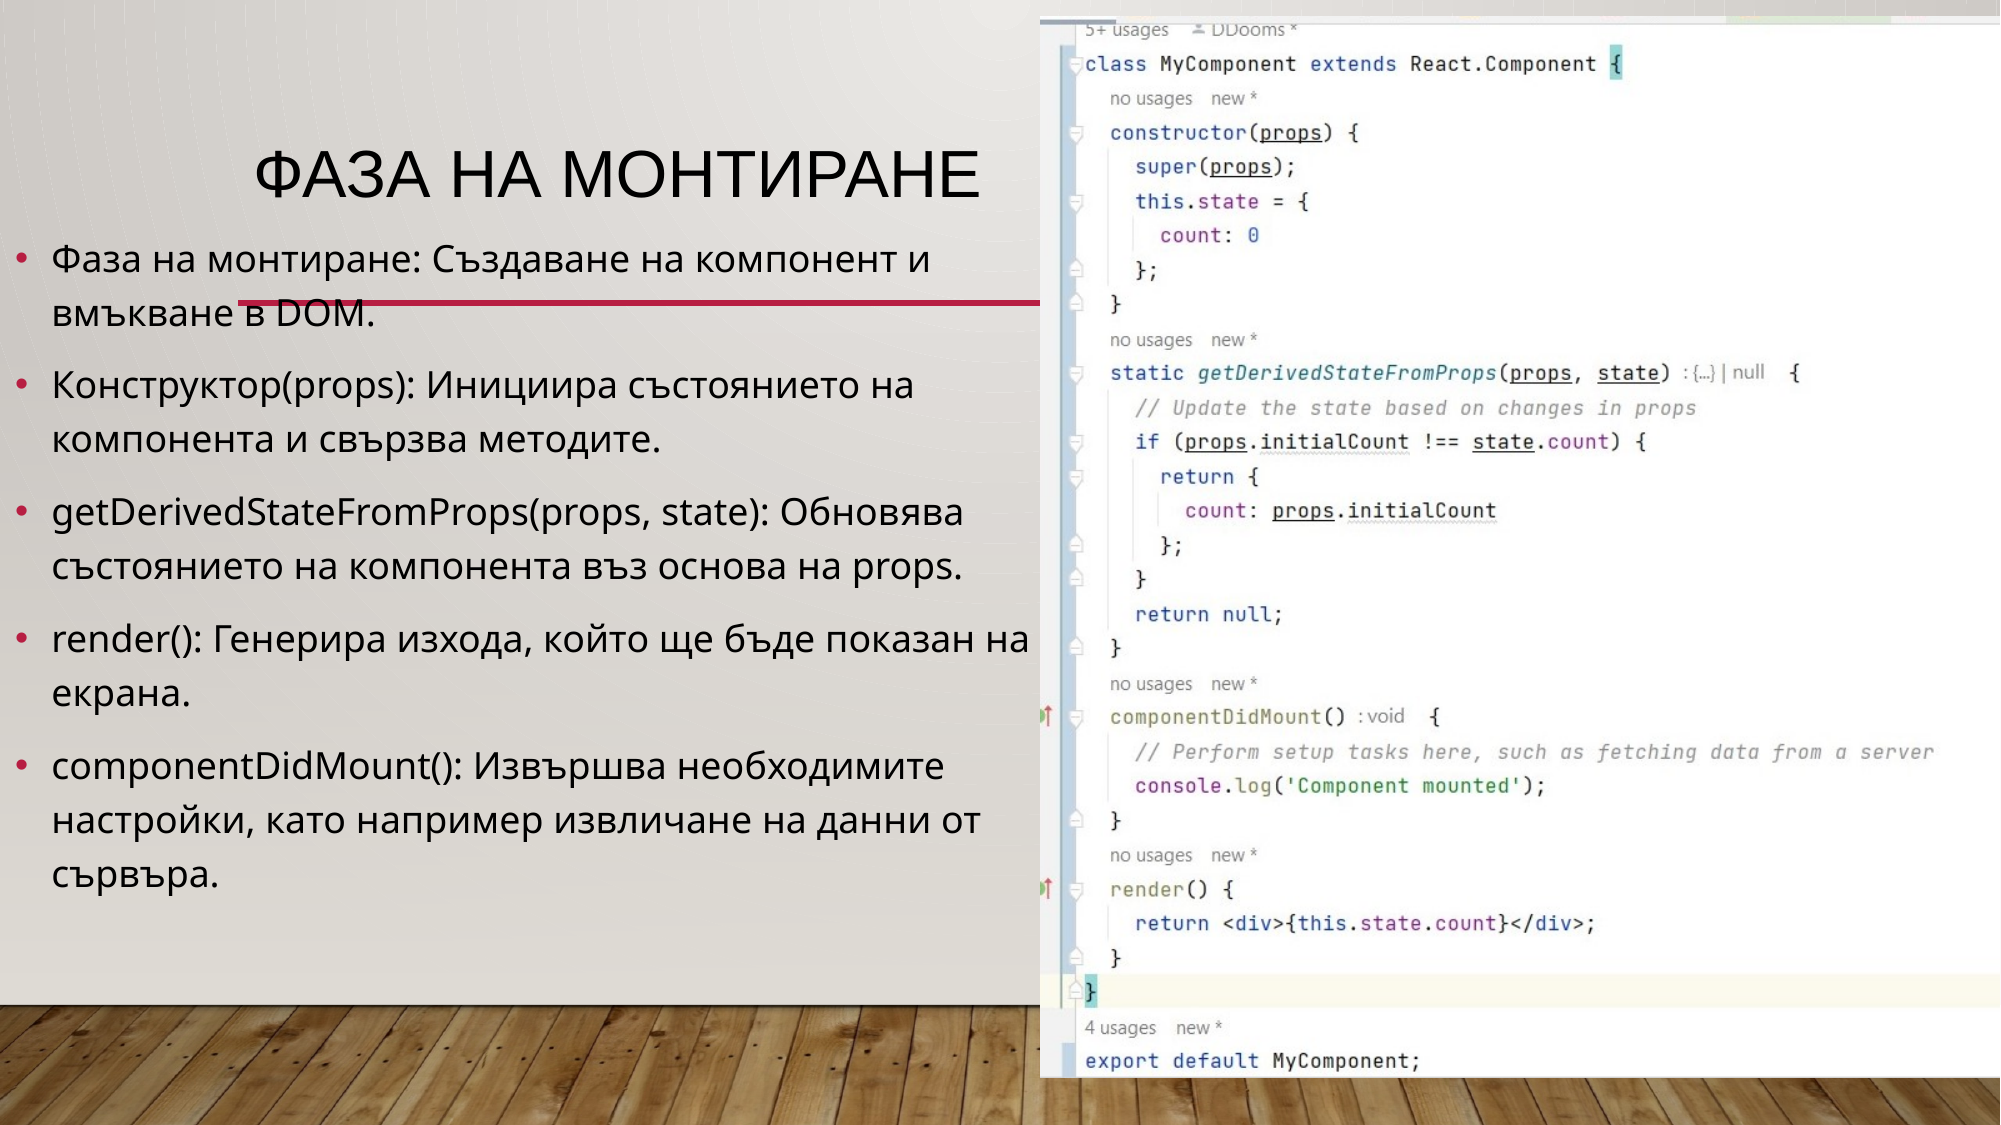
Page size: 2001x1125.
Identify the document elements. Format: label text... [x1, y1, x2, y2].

title Фаза на монтиране [238, 131, 1039, 218]
list Фаза на монтиране: Създаване на компонент и вмъкване в DOM. Конструктор(props): Инициира състоянието на компонента и свързва методите. getDerivedStateFromProps(props, state): Обновява състоянието на компонента въз основа на props. render(): Генерира изхода, който ще бъде показан на екрана. componentDidMount(): Извършва необходимите настройки, като например извличане на данни от сървъра. [0, 218, 1039, 907]
picture [0, 16, 2000, 1125]
